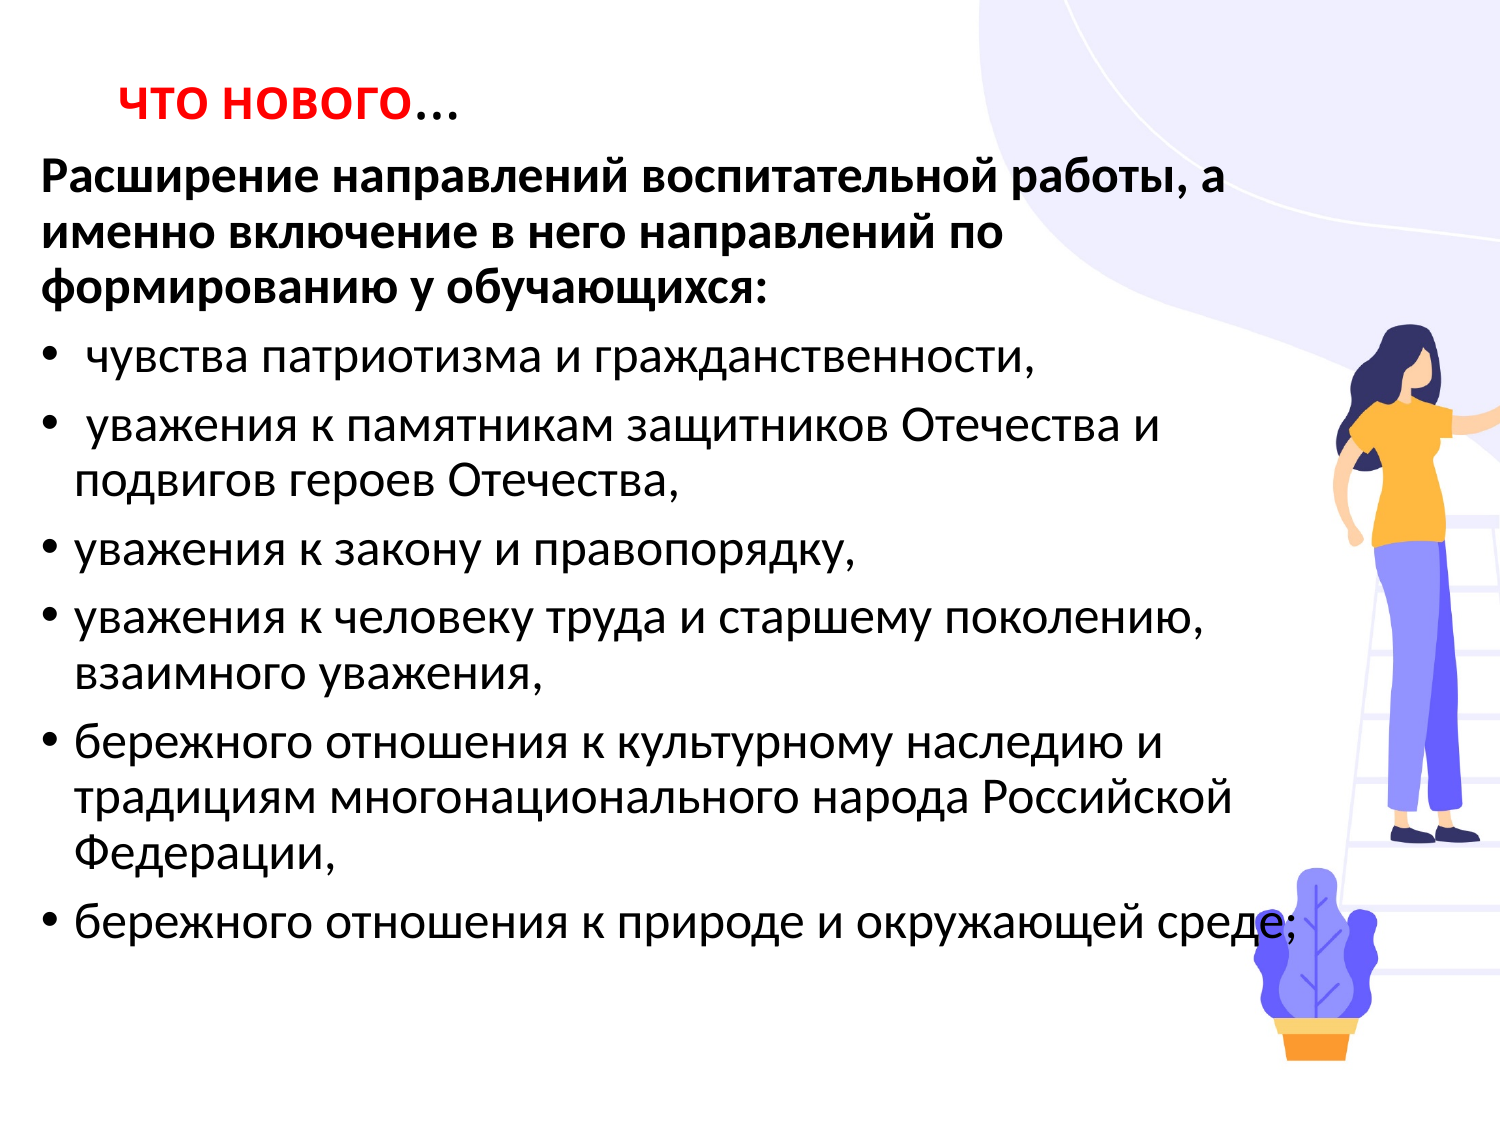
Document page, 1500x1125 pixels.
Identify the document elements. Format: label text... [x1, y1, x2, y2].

title ЧТО НОВОГО… [103, 59, 1397, 141]
picture [0, 0, 1500, 1125]
list Расширение направлений воспитательной работы, а именно включение в него направлений по формированию у обучающихся: чувства патриотизма и гражданственности, уважения к памятникам защитников Отечества и подвигов героев Отечества, уважения к закону и правопорядку, уважения к человеку труда и старшему поколению, взаимного уважения, бережного отношения к культурному наследию и традициям многонационального народа Российской Федерации, бережного отношения к природе и окружающей среде; [25, 140, 1320, 1014]
